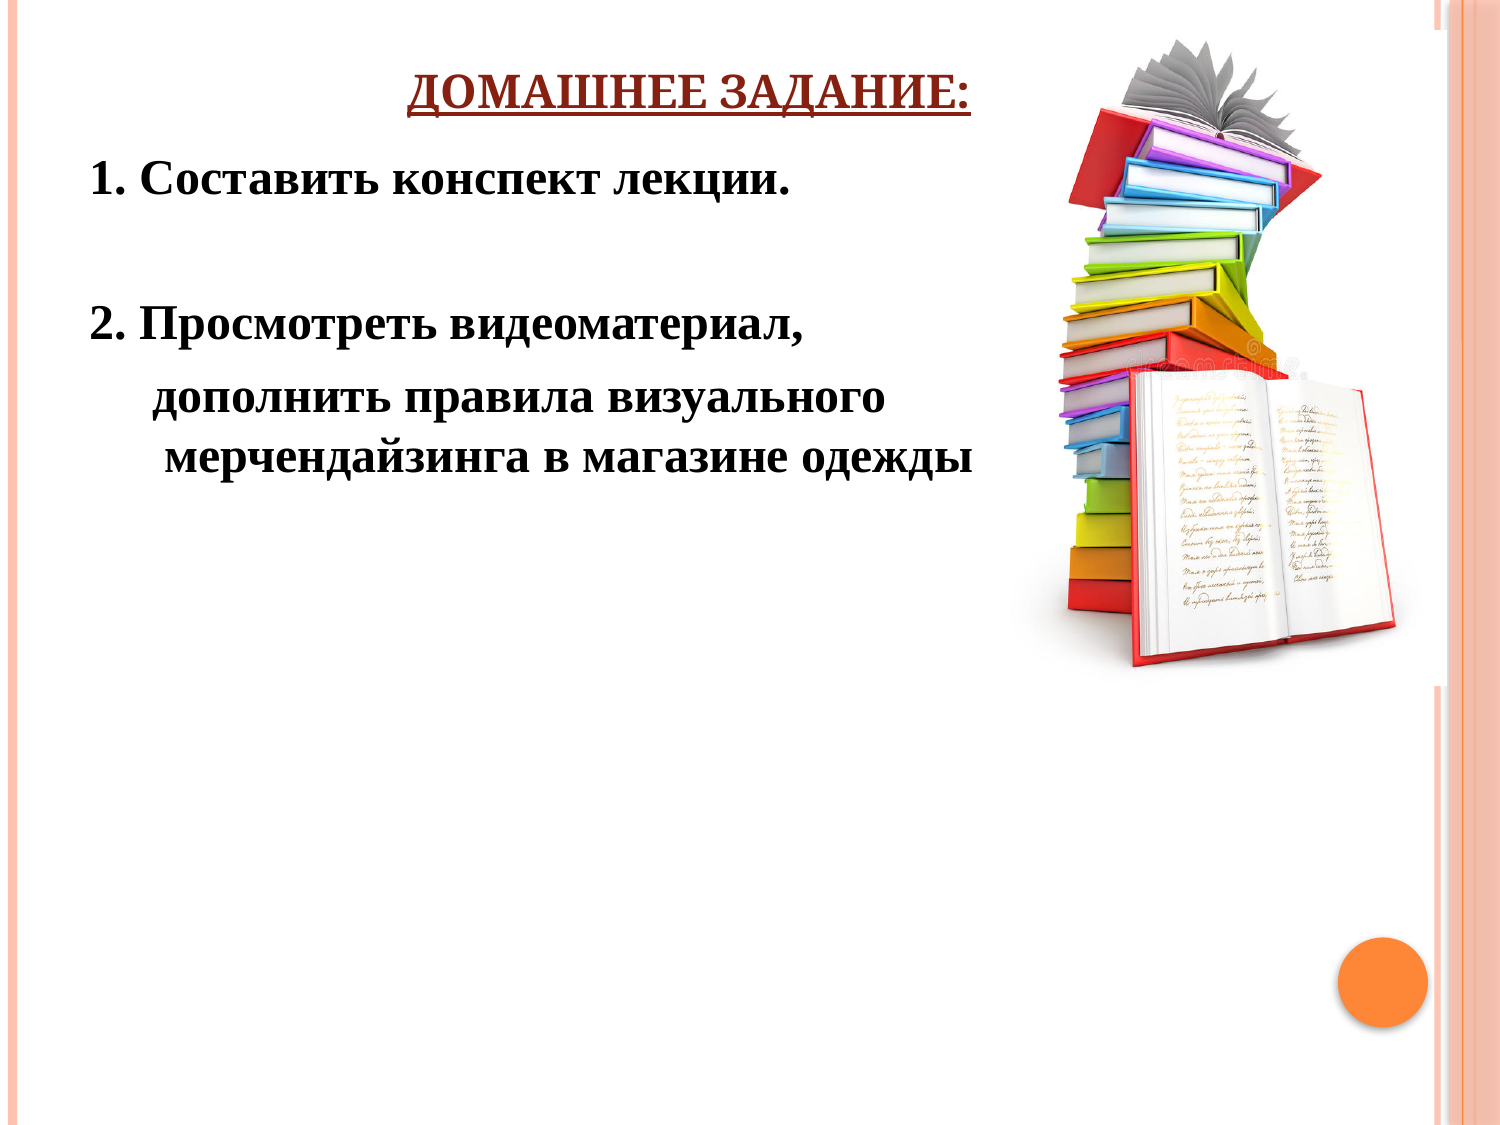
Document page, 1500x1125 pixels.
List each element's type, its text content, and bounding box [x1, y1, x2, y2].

picture [985, 30, 1448, 687]
title Домашнее задание: [76, 54, 979, 126]
list 1. Составить конспект лекции. 2. Просмотреть видеоматериал, дополнить правила визуального мерчендайзинга в магазине одежды [75, 137, 1069, 1062]
